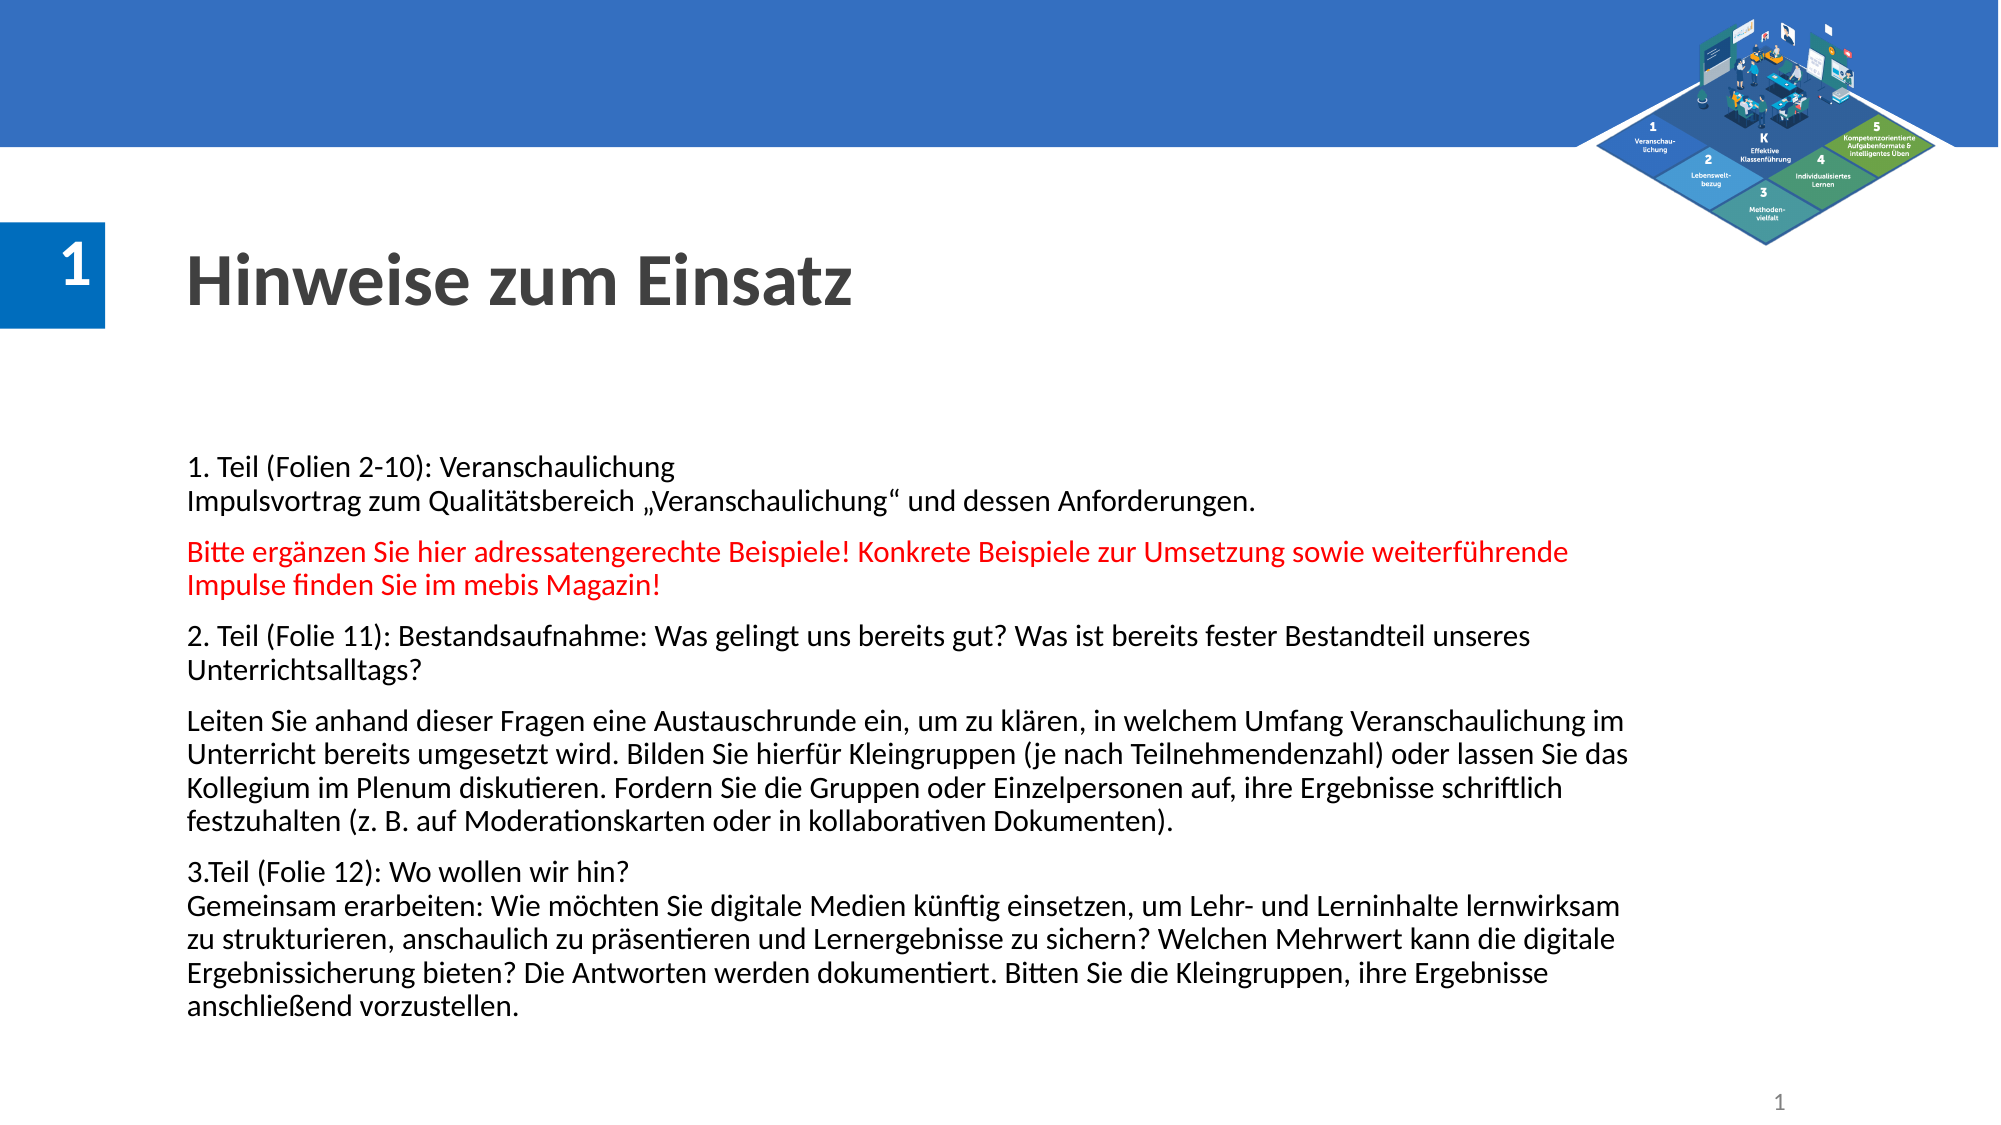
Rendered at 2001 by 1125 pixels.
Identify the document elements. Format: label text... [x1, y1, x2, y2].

picture [1589, 12, 1942, 249]
list 1. Teil (Folien 2-10): Veranschaulichung Impulsvortrag zum Qualitätsbereich „Veranschaulichung“ und dessen Anforderungen. Bitte ergänzen Sie hier adressatengerechte Beispiele! Konkrete Beispiele zur Umsetzung sowie weiterführende Impulse finden Sie im mebis Magazin! 2. Teil (Folie 11): Bestandsaufnahme: Was gelingt uns bereits gut? Was ist bereits fester Bestandteil unseres Unterrichtsalltags? Leiten Sie anhand dieser Fragen eine Austauschrunde ein, um zu klären, in welchem Umfang Veranschaulichung im Unterricht bereits umgesetzt wird. Bilden Sie hierfür Kleingruppen (je nach Teilnehmendenzahl) oder lassen Sie das Kollegium im Plenum diskutieren. Fordern Sie die Gruppen oder Einzelpersonen auf, ihre Ergebnisse schriftlich festzuhalten (z. B. auf Moderationskarten oder in kollaborativen Dokumenten). 3.Teil (Folie 12): Wo wollen wir hin? Gemeinsam erarbeiten: Wie möchten Sie digitale Medien künftig einsetzen, um Lehr- und Lerninhalte lernwirksam zu strukturieren, anschaulich zu präsentieren und Lernergebnisse zu sichern? Welchen Mehrwert kann die digitale Ergebnissicherung bieten? Die Antworten werden dokumentiert. Bitten Sie die Kleingruppen, ihre Ergebnisse anschließend vorzustellen. [171, 443, 1663, 1036]
list Hinweise zum Einsatz [171, 235, 1663, 329]
slide_number 1 [1350, 1075, 1801, 1125]
